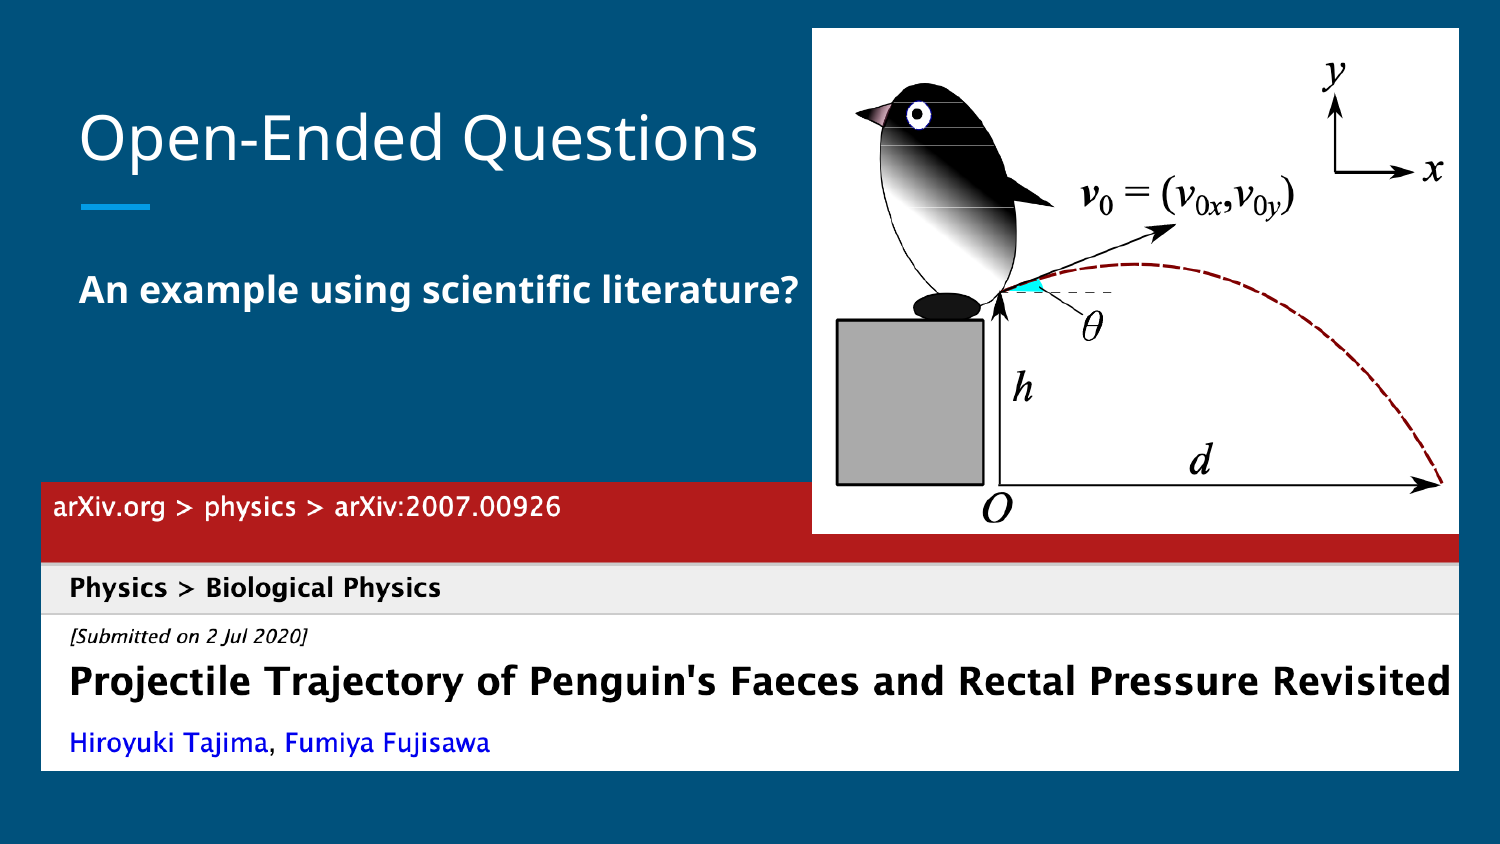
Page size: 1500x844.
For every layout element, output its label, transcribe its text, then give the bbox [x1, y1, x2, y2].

picture [42, 29, 1458, 770]
list An example using scientific literature? [63, 244, 806, 480]
title Open-Ended Questions [63, 75, 806, 188]
